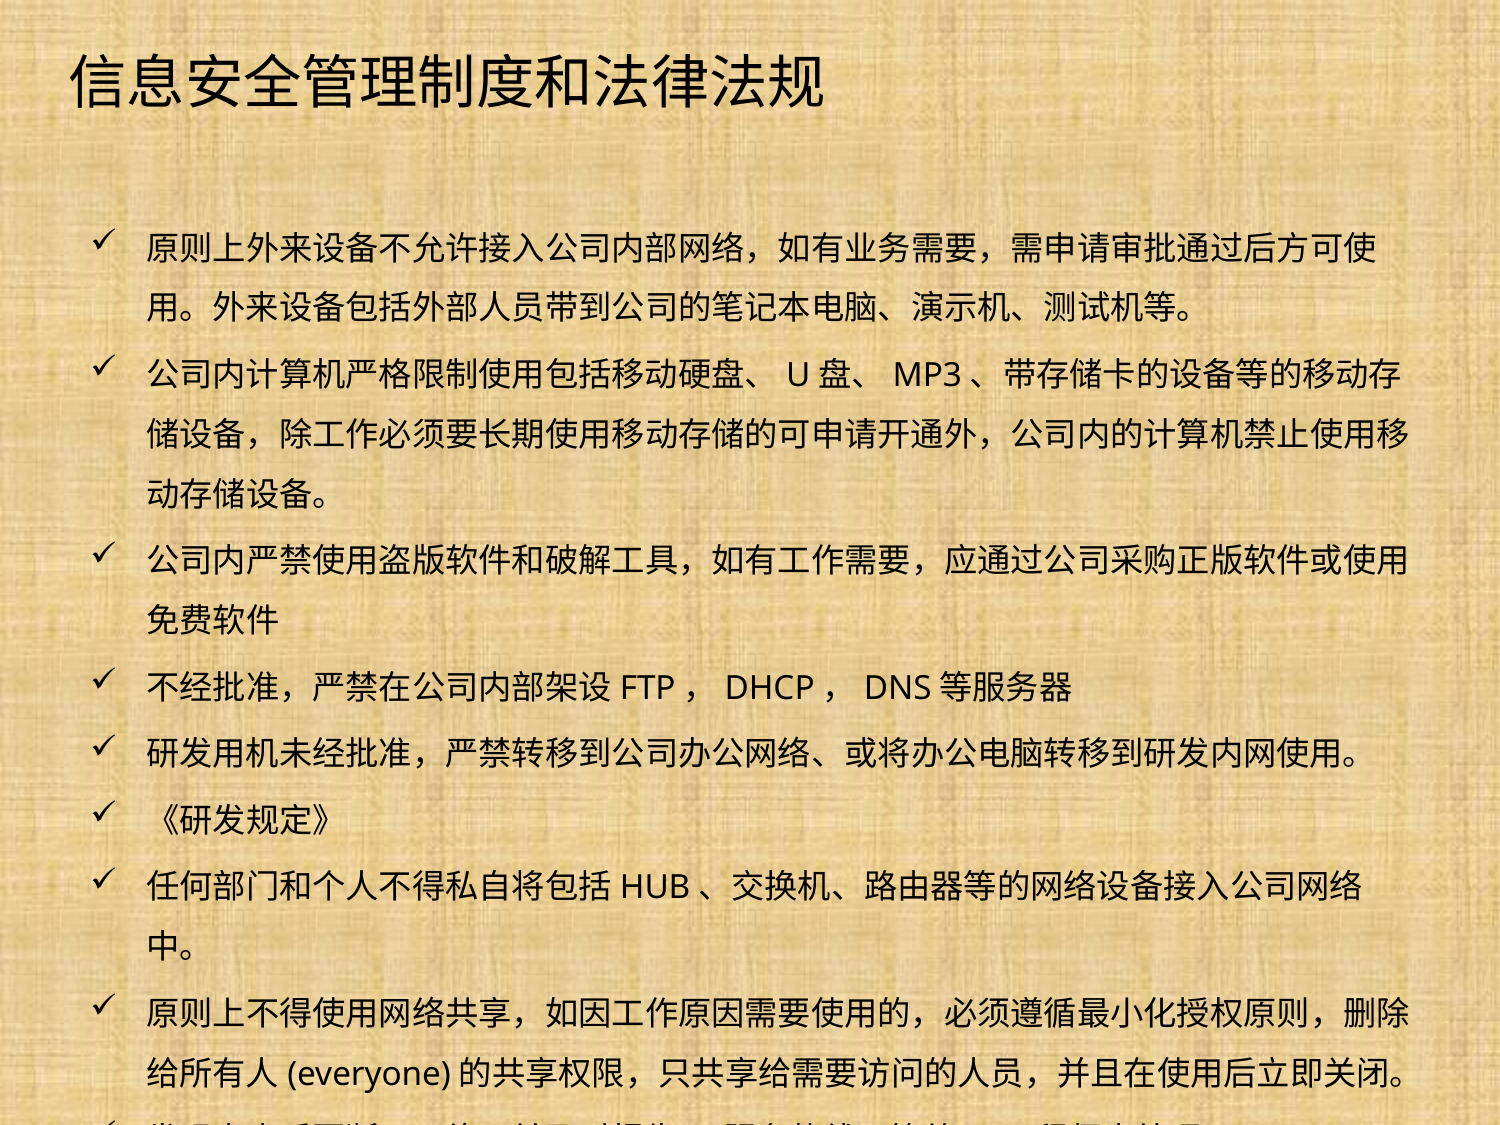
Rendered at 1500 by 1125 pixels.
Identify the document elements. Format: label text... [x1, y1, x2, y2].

picture [0, 0, 1500, 1125]
title 信息安全管理制度和法律法规 [53, 27, 858, 134]
list 原则上外来设备不允许接入公司内部网络，如有业务需要，需申请审批通过后方可使用。外来设备包括外部人员带到公司的笔记本电脑、演示机、测试机等。 公司内计算机严格限制使用包括移动硬盘、U盘、MP3、带存储卡的设备等的移动存储设备，除工作必须要长期使用移动存储的可申请开通外，公司内的计算机禁止使用移动存储设备。 公司内严禁使用盗版软件和破解工具，如有工作需要，应通过公司采购正版软件或使用免费软件 不经批准，严禁在公司内部架设FTP，DHCP，DNS等服务器 研发用机未经批准，严禁转移到公司办公网络、或将办公电脑转移到研发内网使用。 《研发规定》 任何部门和个人不得私自将包括HUB、交换机、路由器等的网络设备接入公司网络中。 原则上不得使用网络共享，如因工作原因需要使用的，必须遵循最小化授权原则，删除给所有人(everyone)的共享权限，只共享给需要访问的人员，并且在使用后立即关闭。 发现中毒后要断开网络，并及时报告IT服务热线，等待IT工程师来处理。 [74, 198, 1442, 1006]
